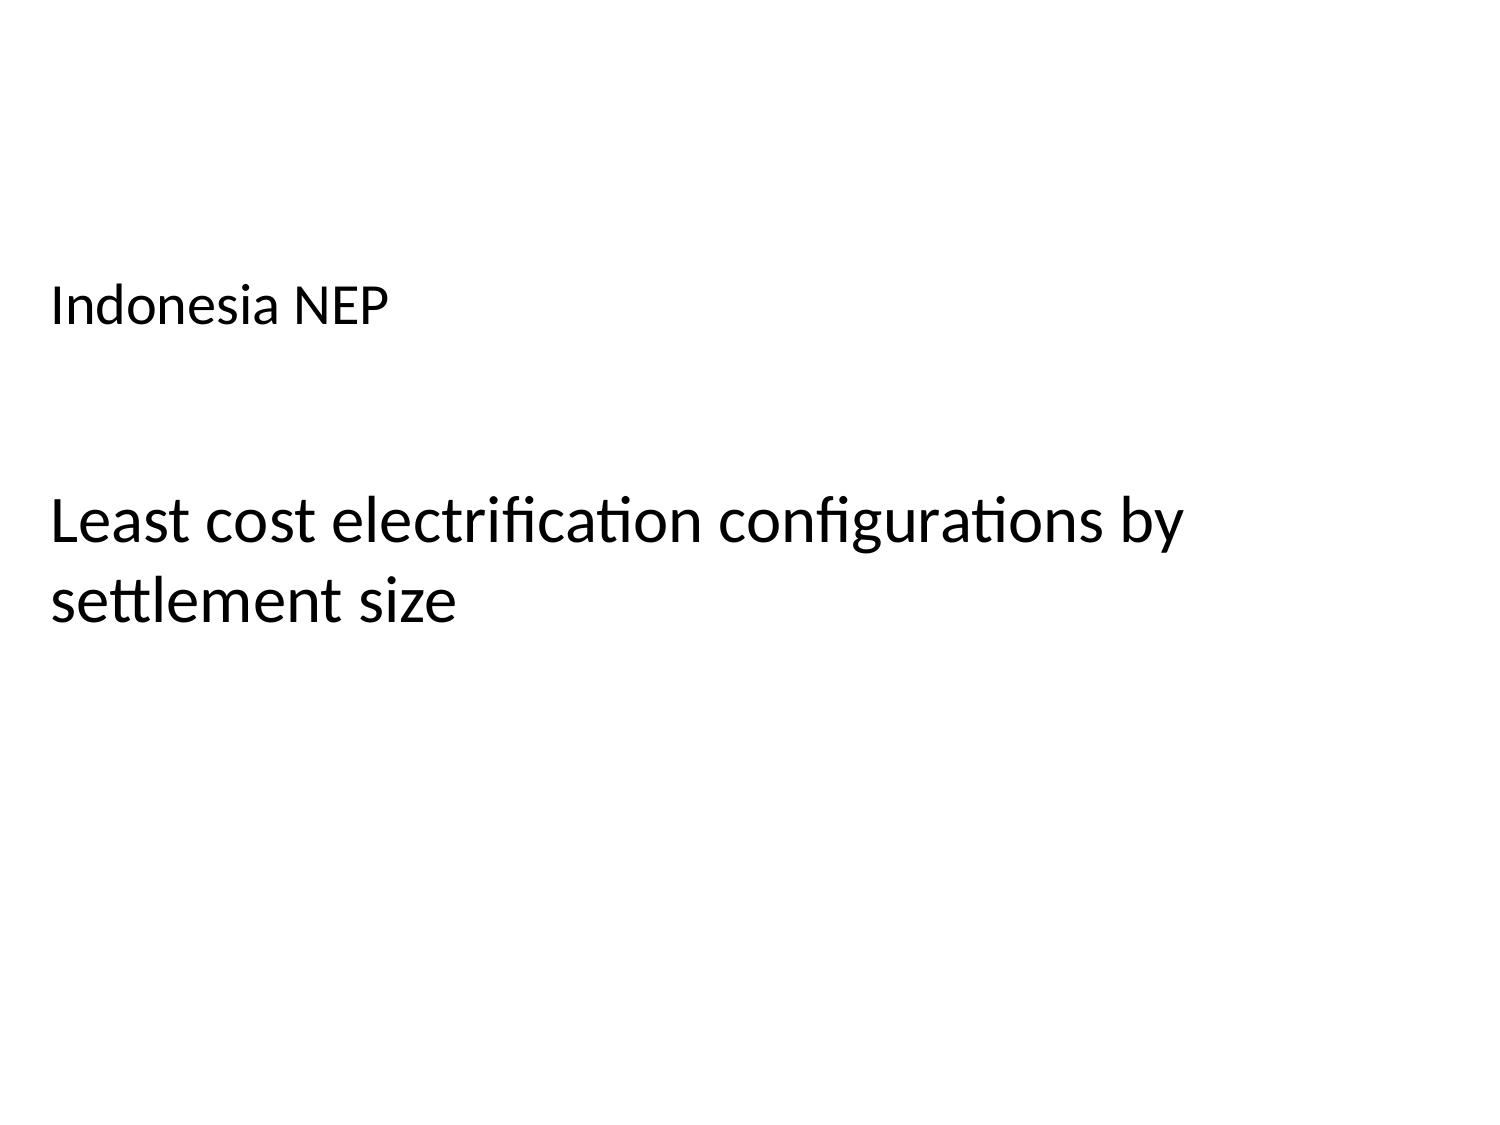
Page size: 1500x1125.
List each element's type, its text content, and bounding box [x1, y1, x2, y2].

title Indonesia NEP Least cost electrification configurations by settlement size [35, 172, 1386, 869]
